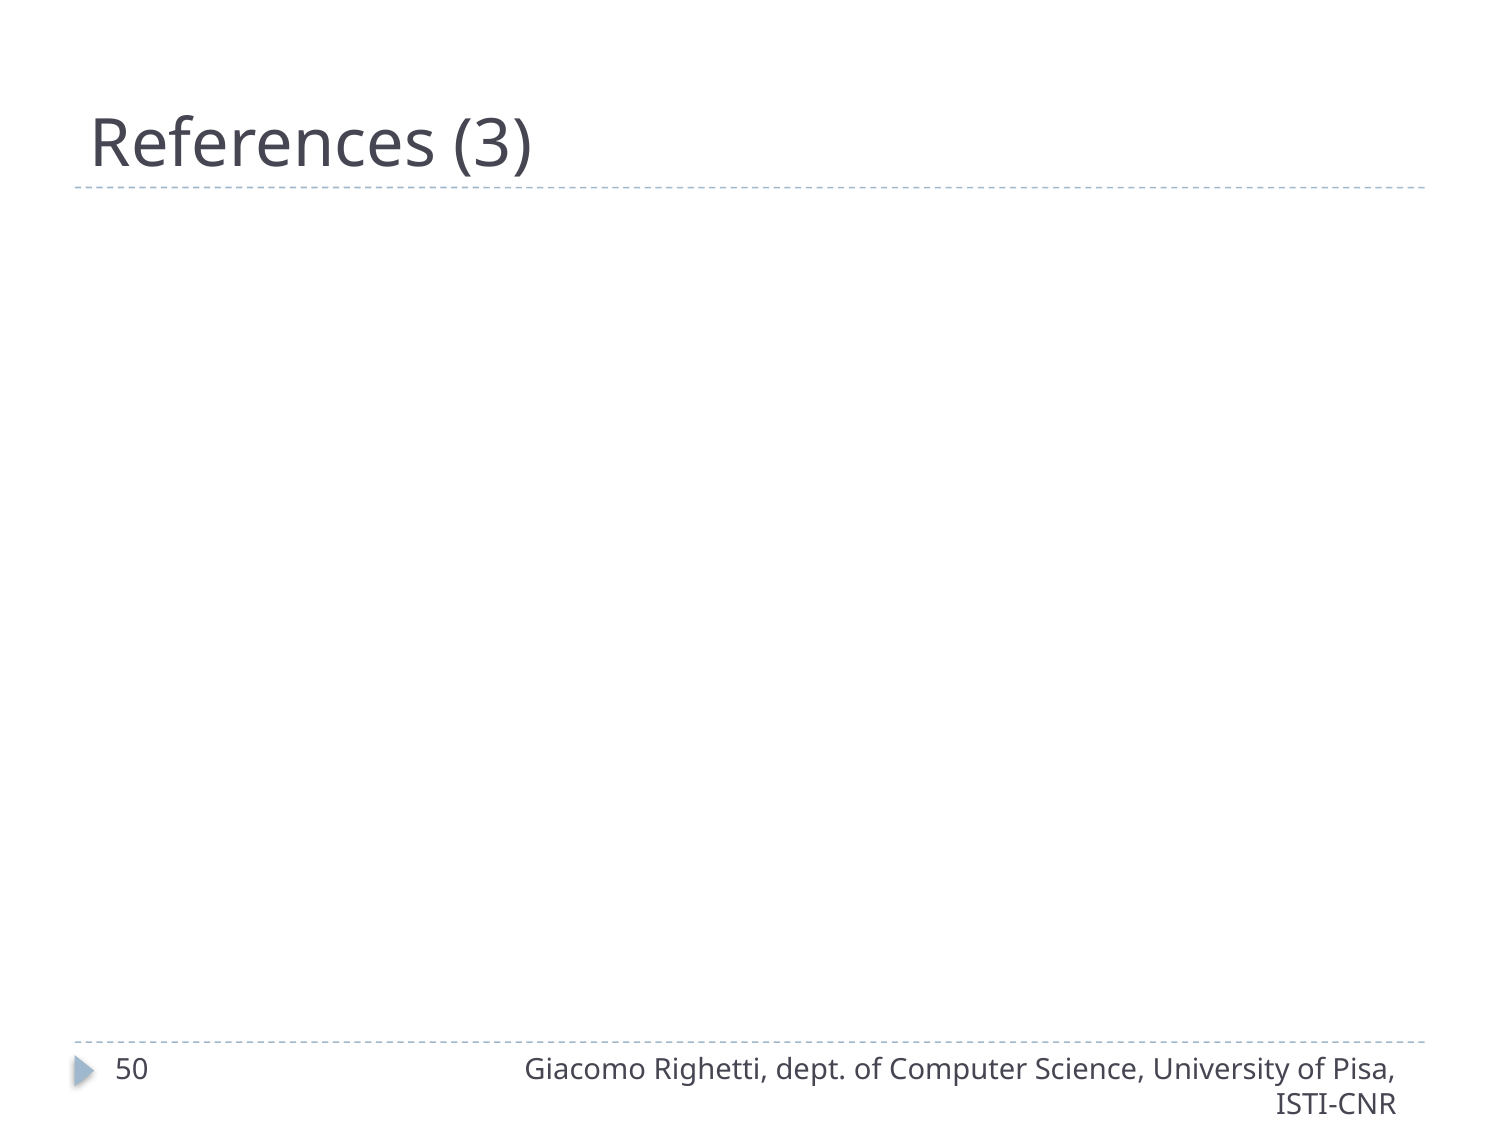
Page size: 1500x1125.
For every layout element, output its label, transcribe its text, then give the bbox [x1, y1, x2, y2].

slide_number 50 [100, 1042, 426, 1103]
footer Giacomo Righetti, dept. of Computer Science, University of Pisa, ISTI-CNR [475, 1042, 1412, 1125]
title References (3) [75, 24, 1425, 188]
